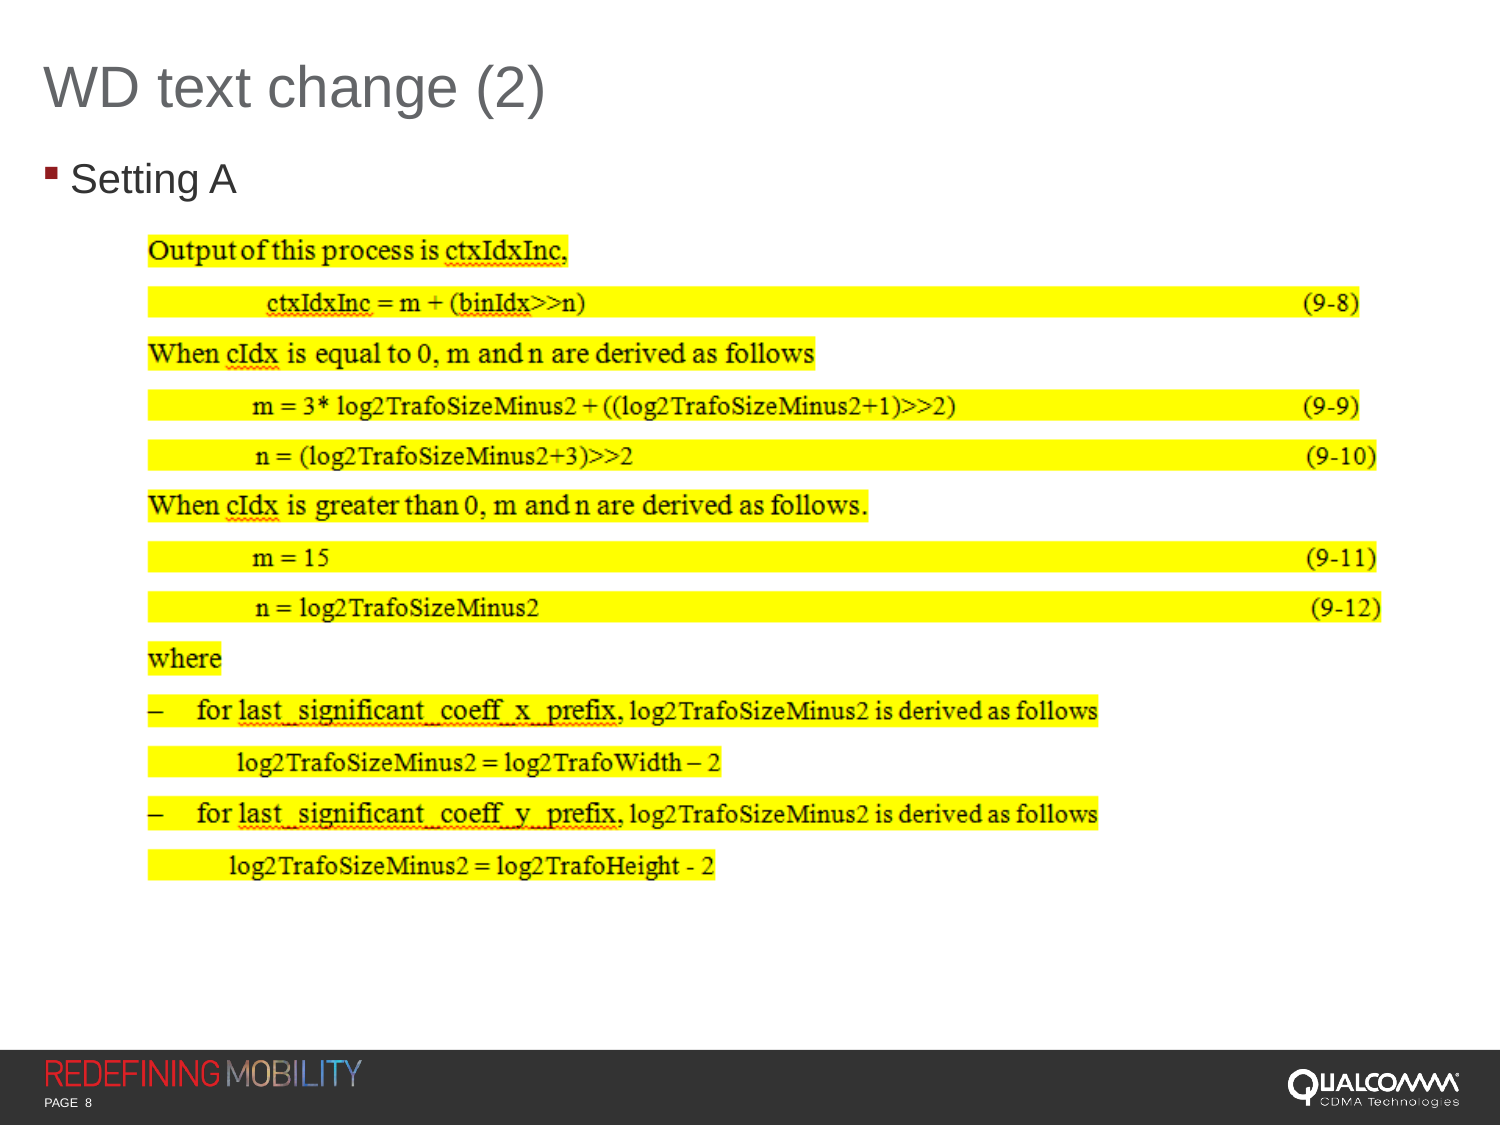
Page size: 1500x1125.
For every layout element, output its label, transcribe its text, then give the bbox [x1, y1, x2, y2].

title WD text change (2) [28, 44, 1462, 138]
picture [30, 1048, 372, 1099]
picture [1278, 1058, 1478, 1114]
list Setting A [26, 148, 1457, 1021]
picture [94, 213, 1405, 912]
